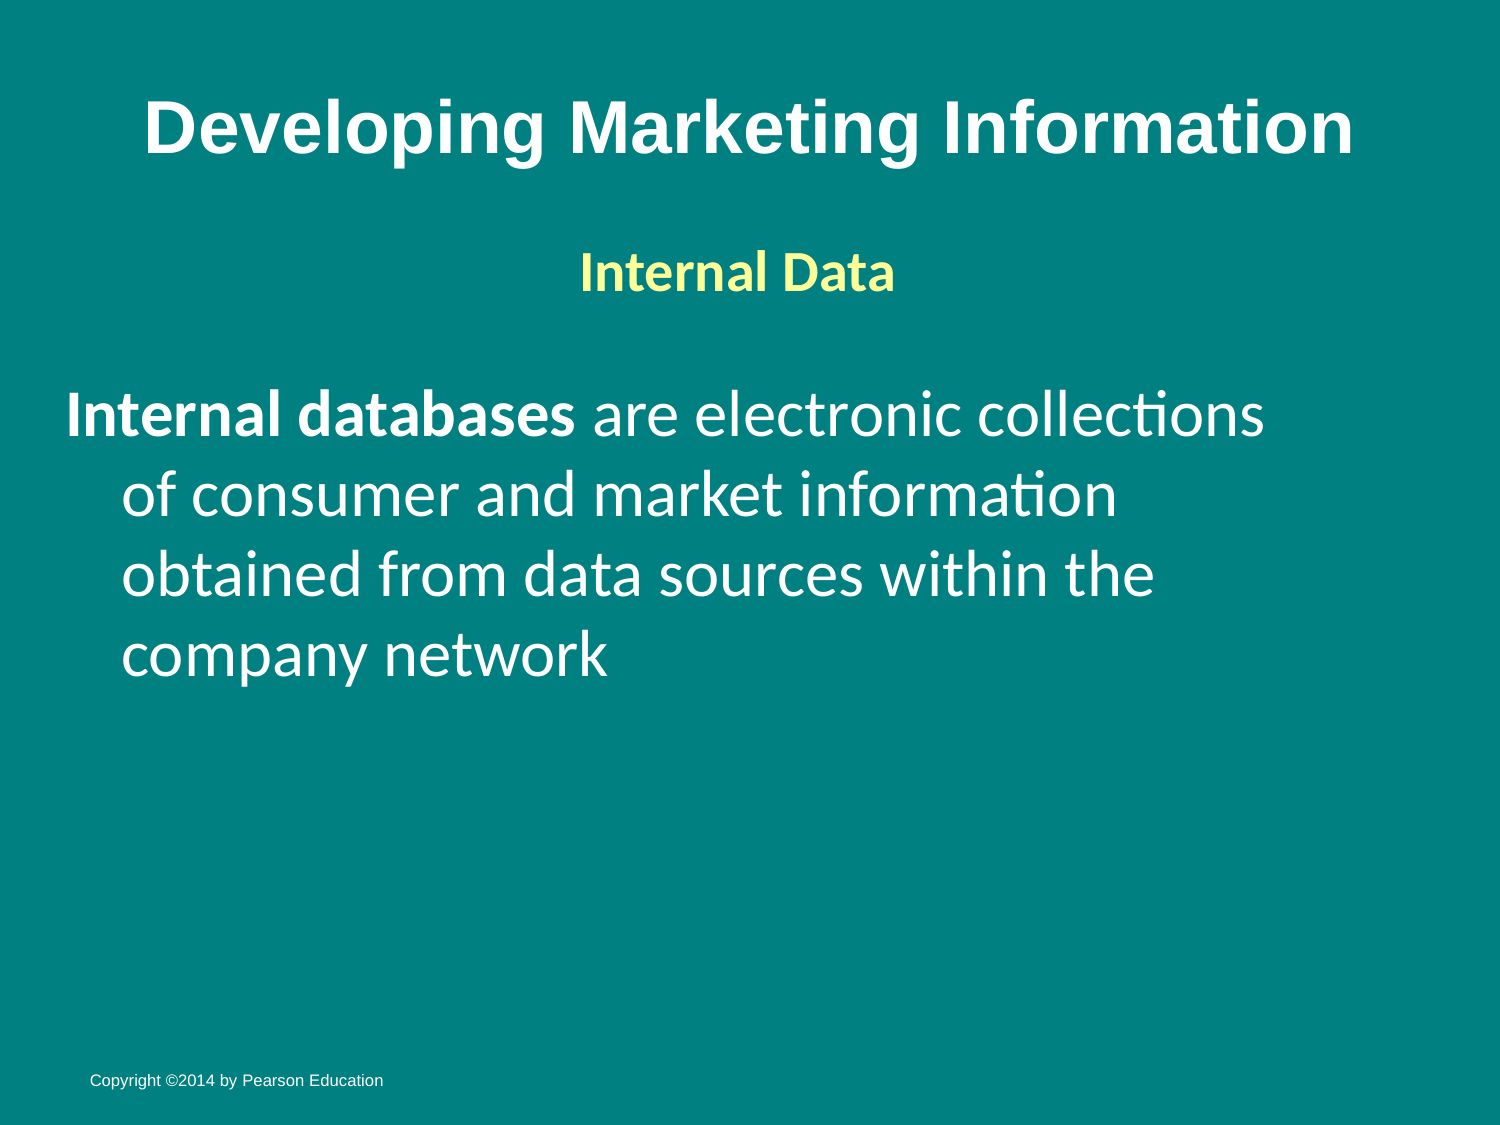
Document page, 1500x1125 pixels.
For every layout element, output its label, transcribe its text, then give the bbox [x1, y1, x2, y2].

text_box Copyright ©2014 by Pearson Education [74, 1062, 825, 1098]
list Internal Data [149, 237, 1326, 301]
list Internal databases are electronic collections of consumer and market information obtained from data sources within the company network [49, 362, 1301, 1038]
title Developing Marketing Information [112, 37, 1388, 226]
